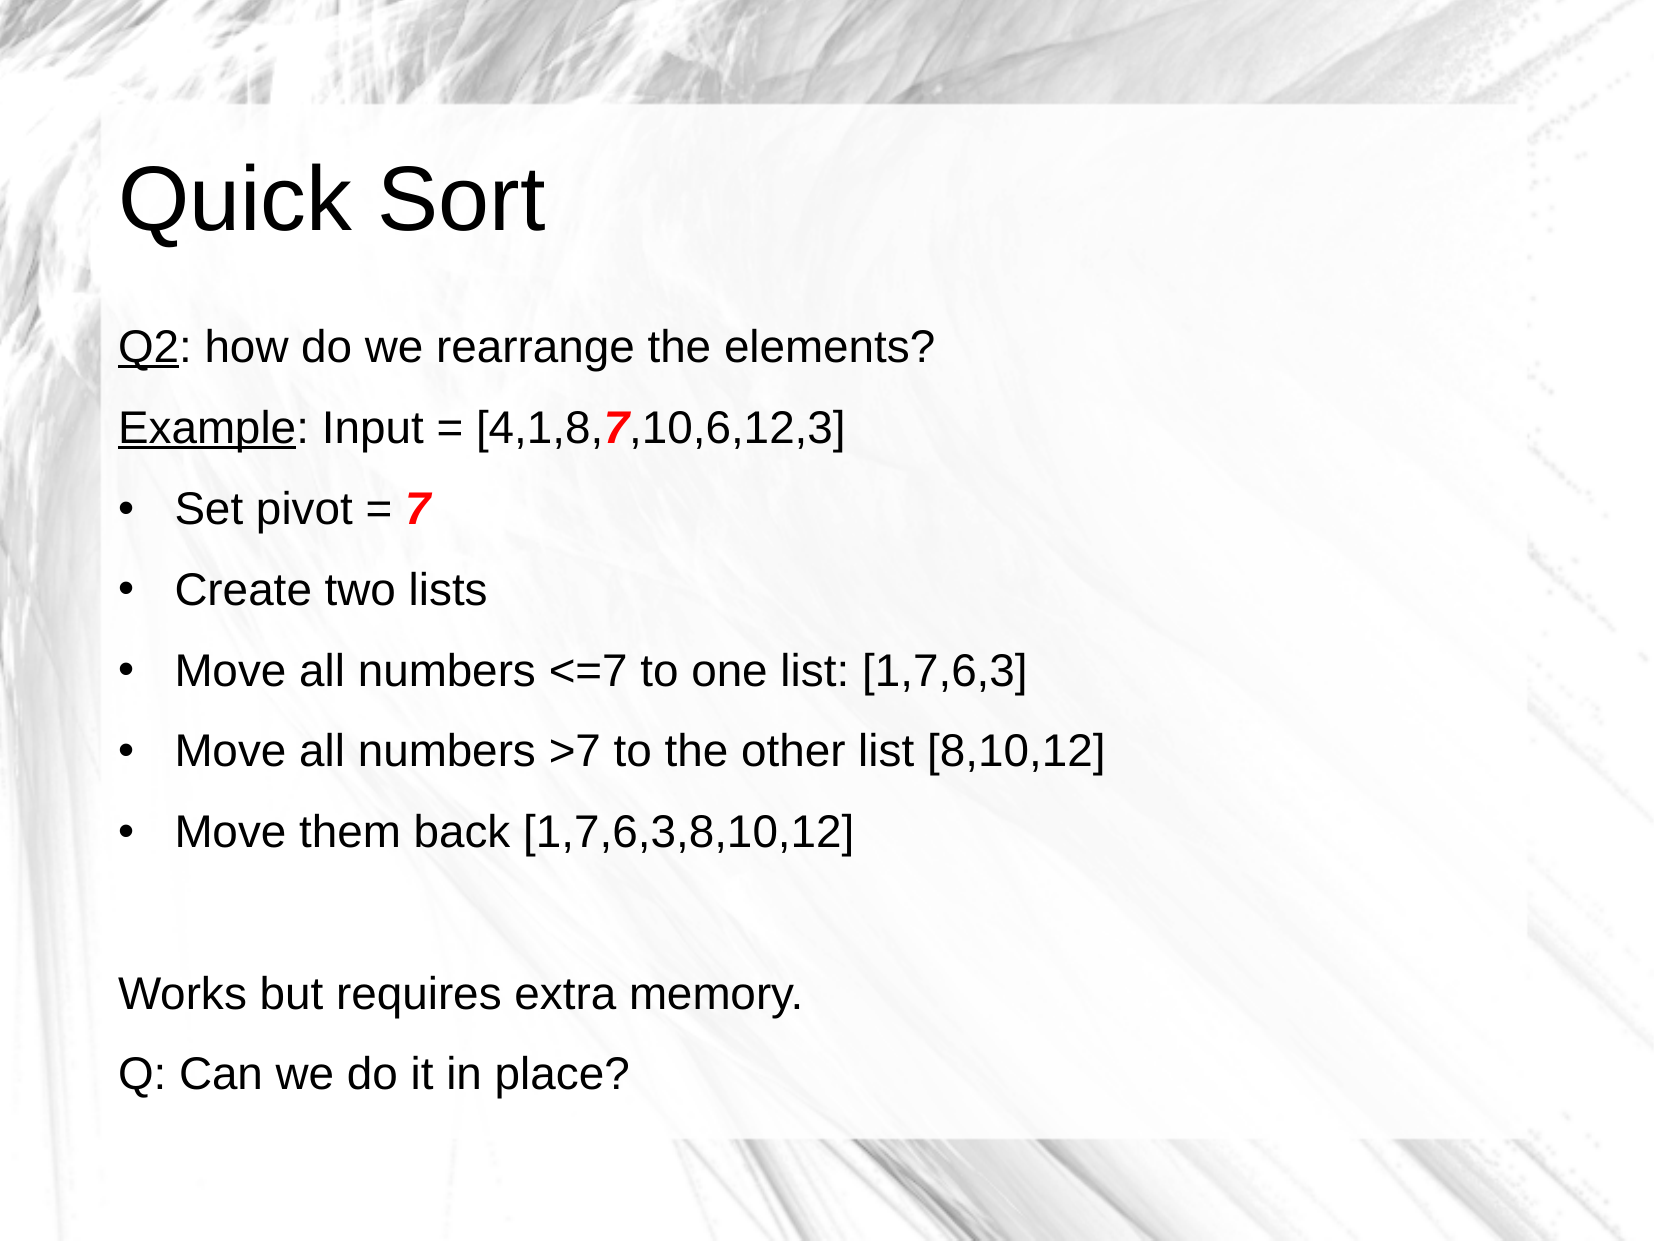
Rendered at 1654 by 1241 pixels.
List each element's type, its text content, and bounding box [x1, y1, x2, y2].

title Quick Sort [118, 112, 1506, 281]
picture [0, 0, 1654, 1241]
list Q2: how do we rearrange the elements? Example: Input = [4,1,8,7,10,6,12,3] Set pivot = 7 Create two lists Move all numbers <=7 to one list: [1,7,6,3] Move all numbers >7 to the other list [8,10,12] Move them back [1,7,6,3,8,10,12] Works but requires extra memory. Q: Can we do it in place? [118, 319, 1571, 1109]
